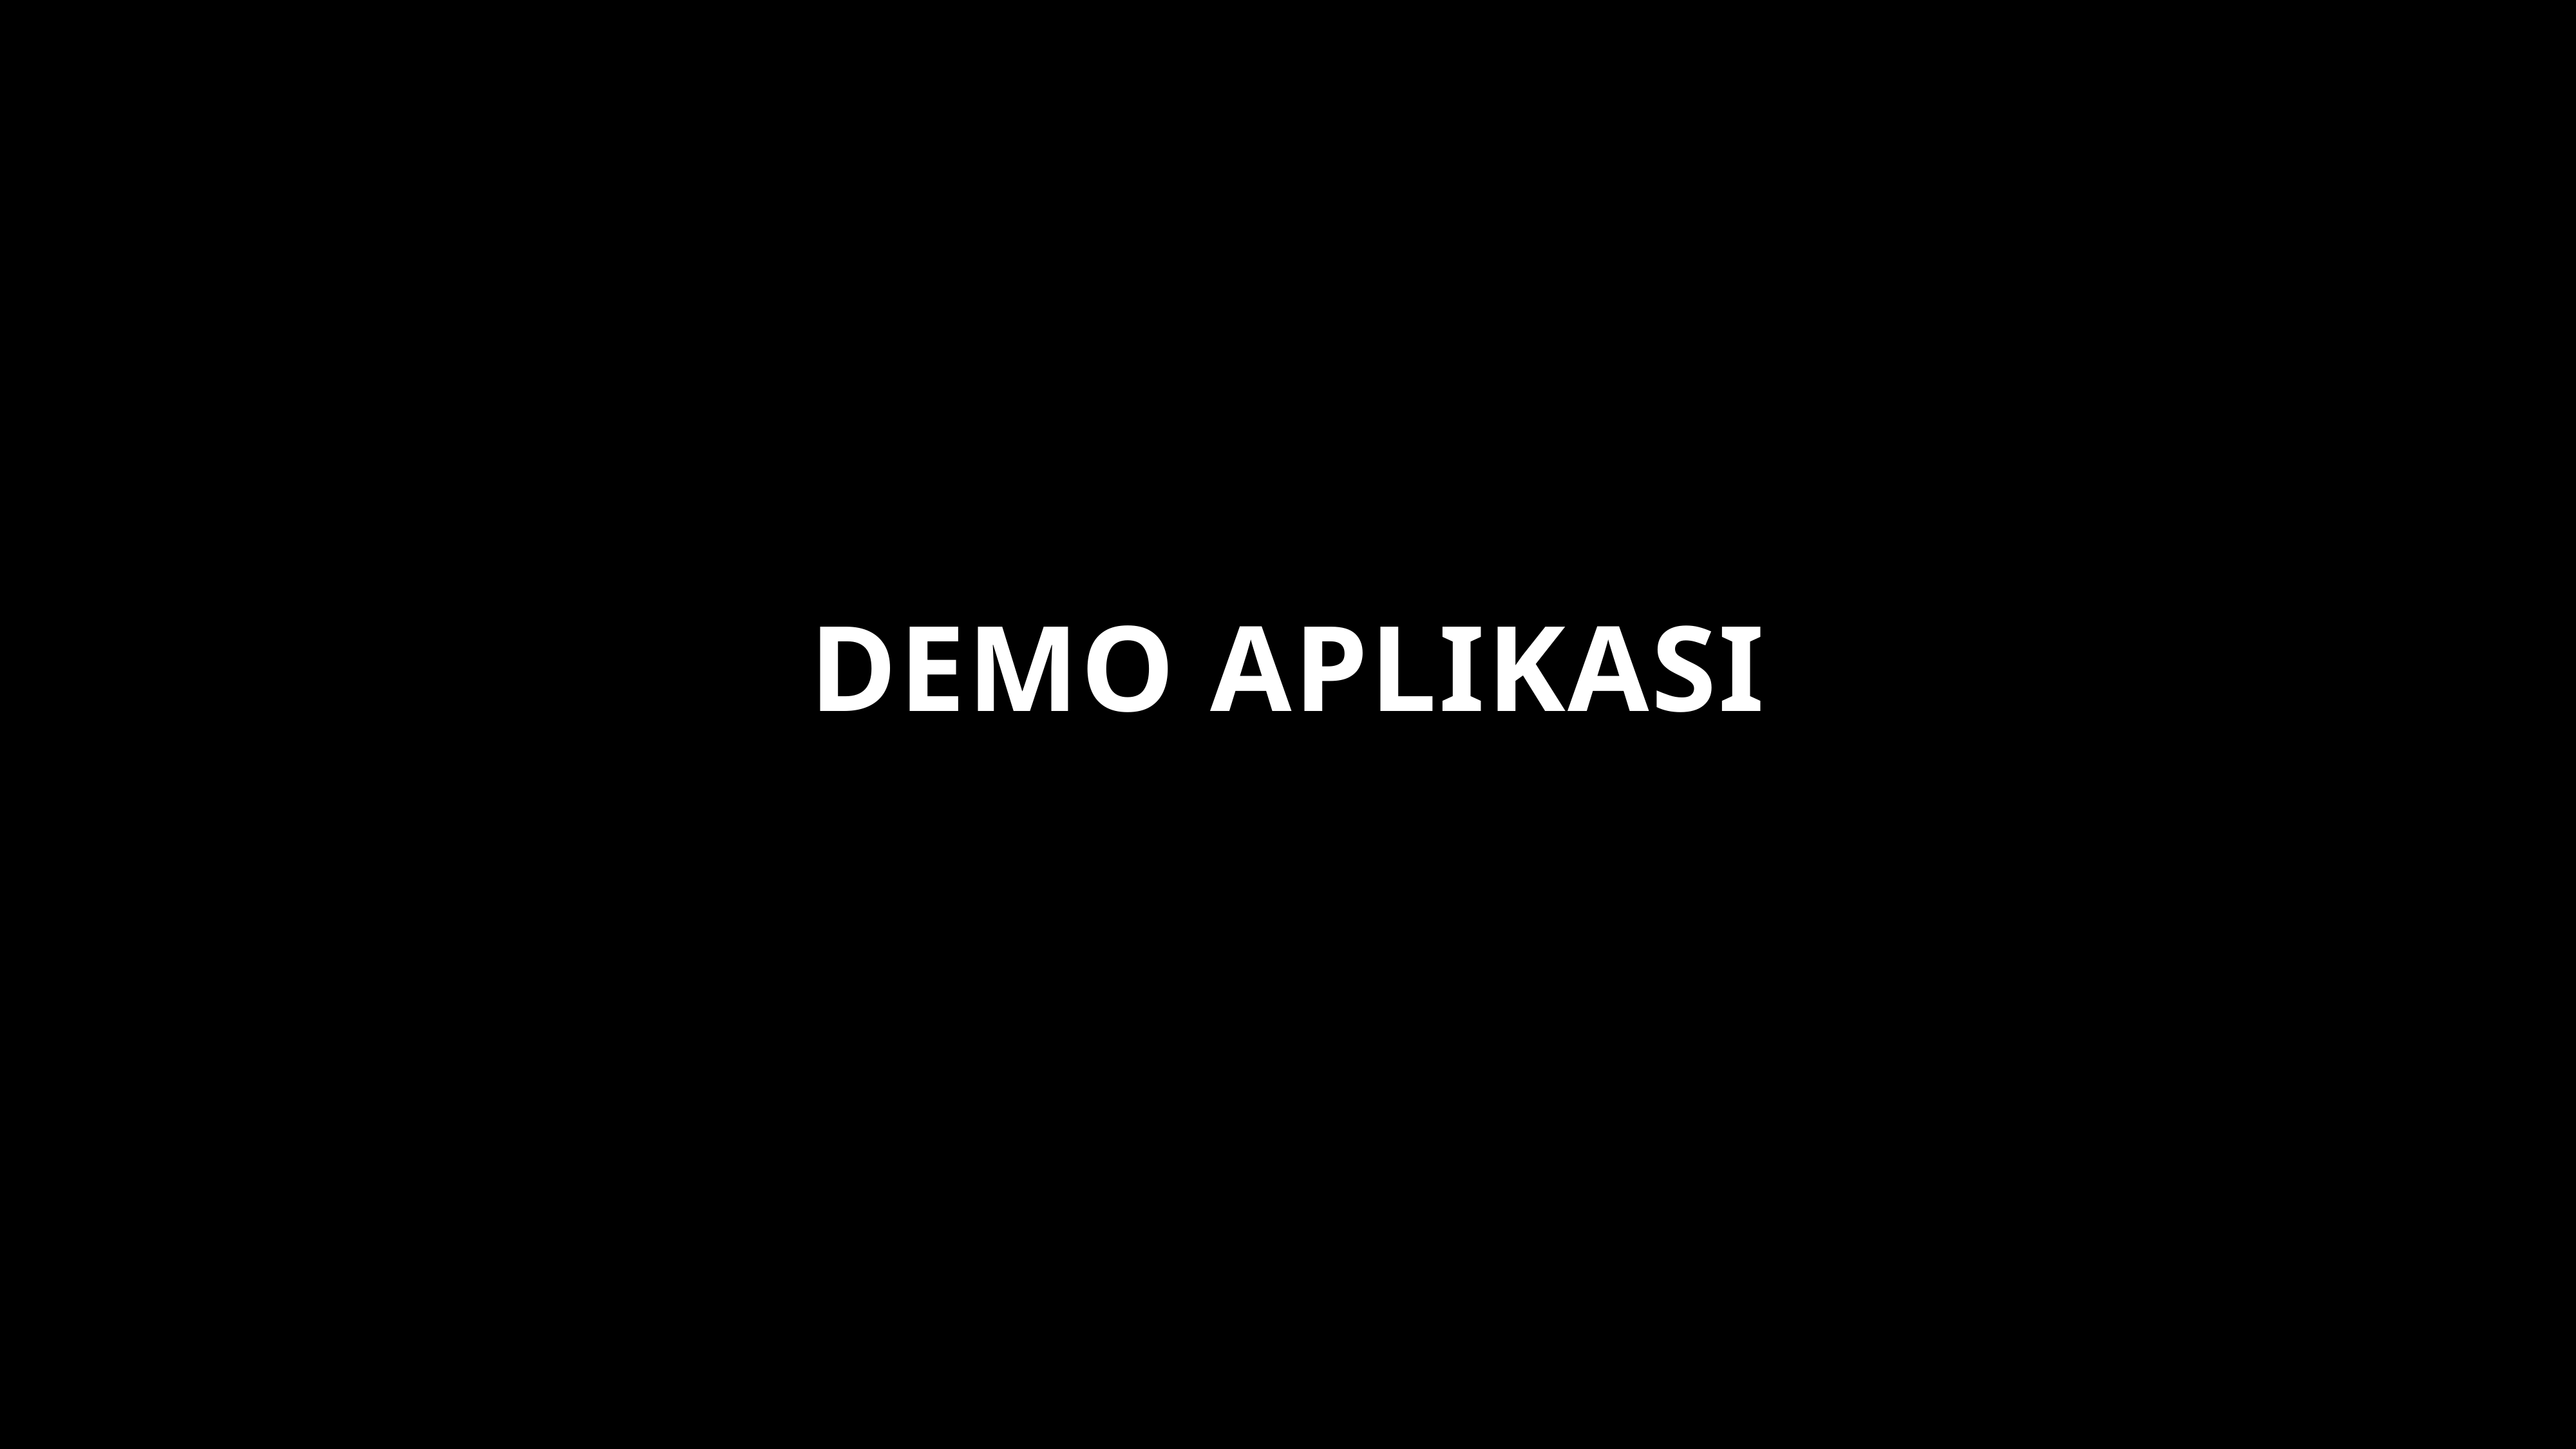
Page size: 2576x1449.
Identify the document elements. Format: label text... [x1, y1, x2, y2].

title DEMO APLIKASI [322, 237, 2254, 742]
